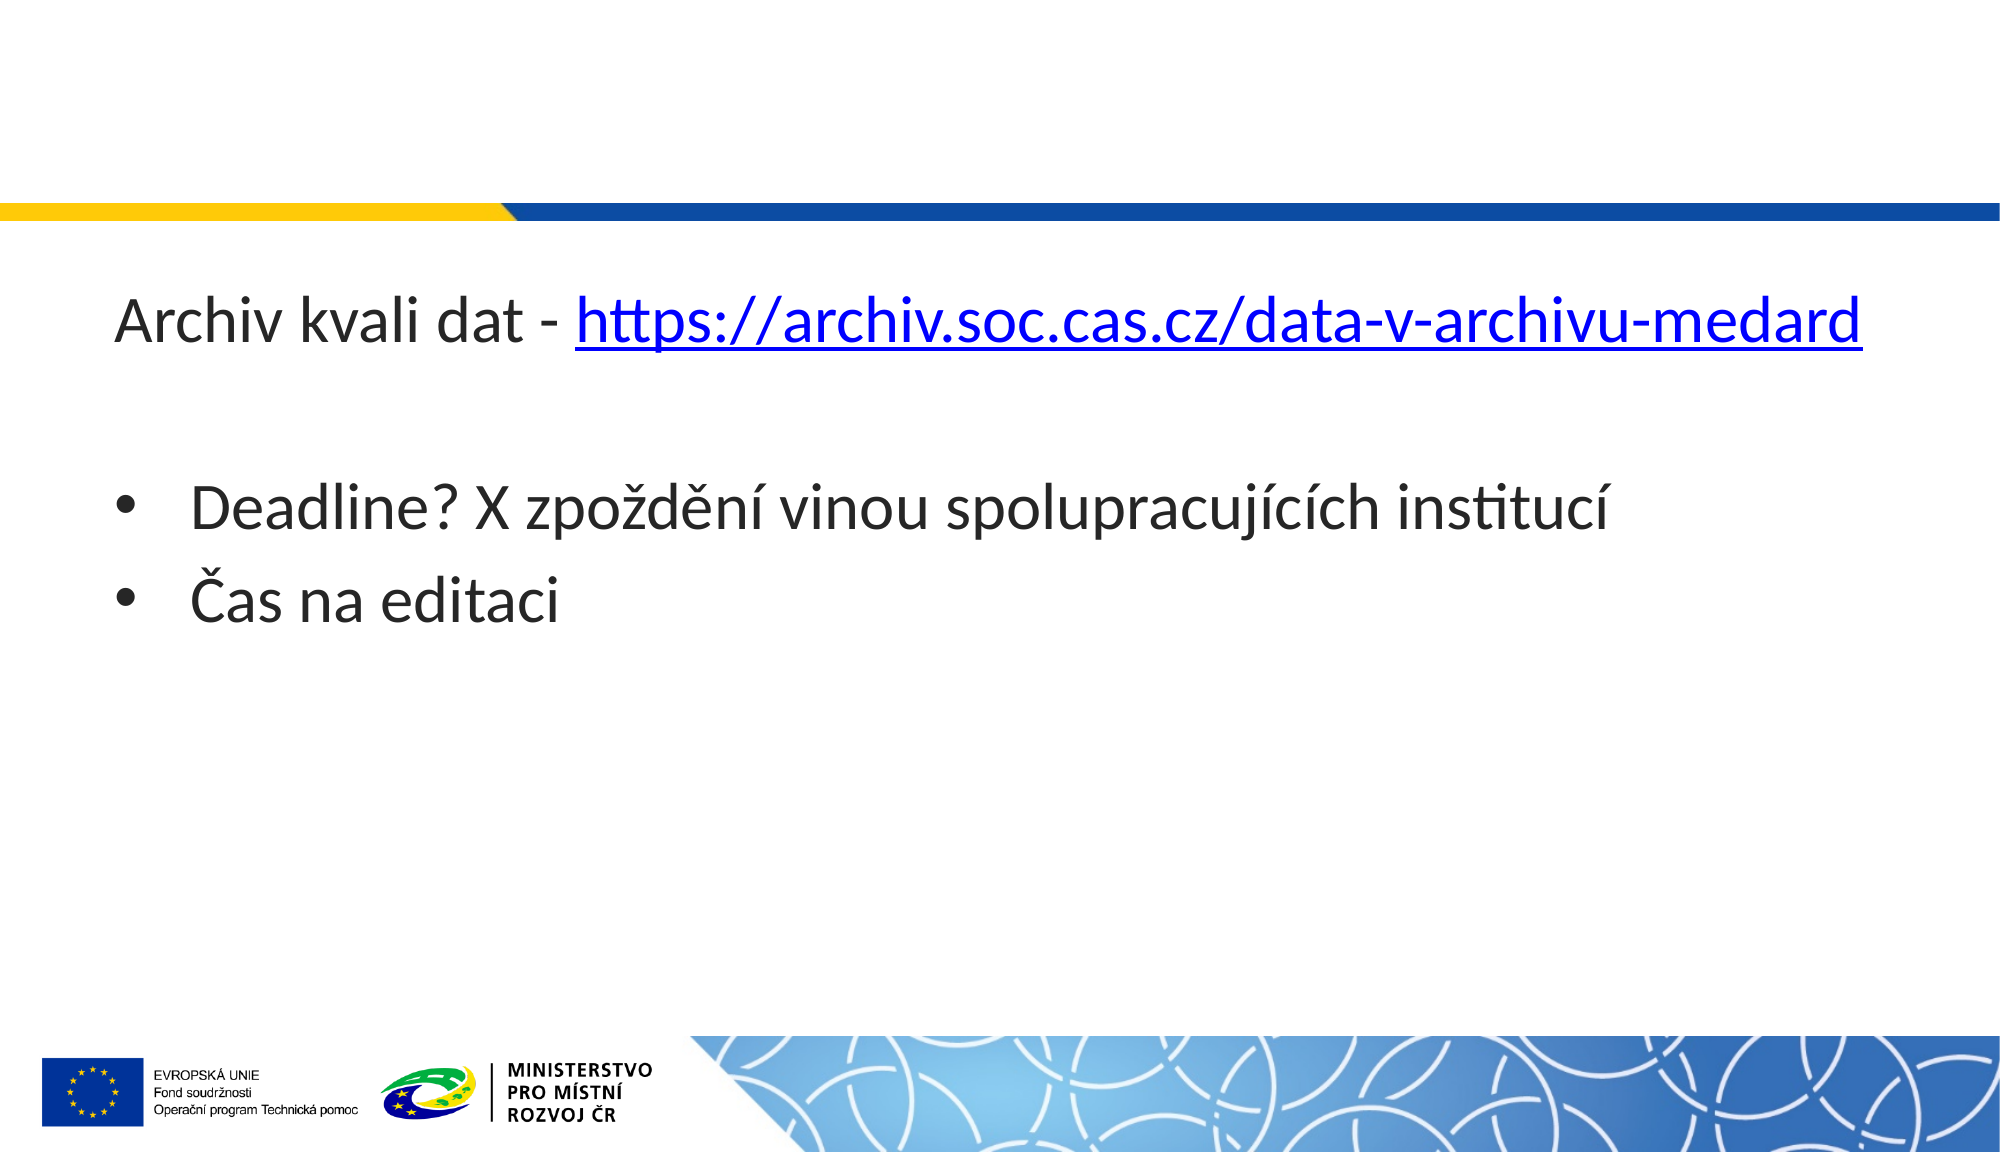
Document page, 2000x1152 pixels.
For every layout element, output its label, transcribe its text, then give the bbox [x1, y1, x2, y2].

list Archiv kvali dat - https://archiv.soc.cas.cz/data-v-archivu-medard Deadline? X zpoždění vinou spolupracujících institucí Čas na editaci [99, 268, 1900, 1029]
picture [19, 1035, 674, 1149]
picture [0, 203, 2000, 221]
picture [680, 1036, 2000, 1152]
